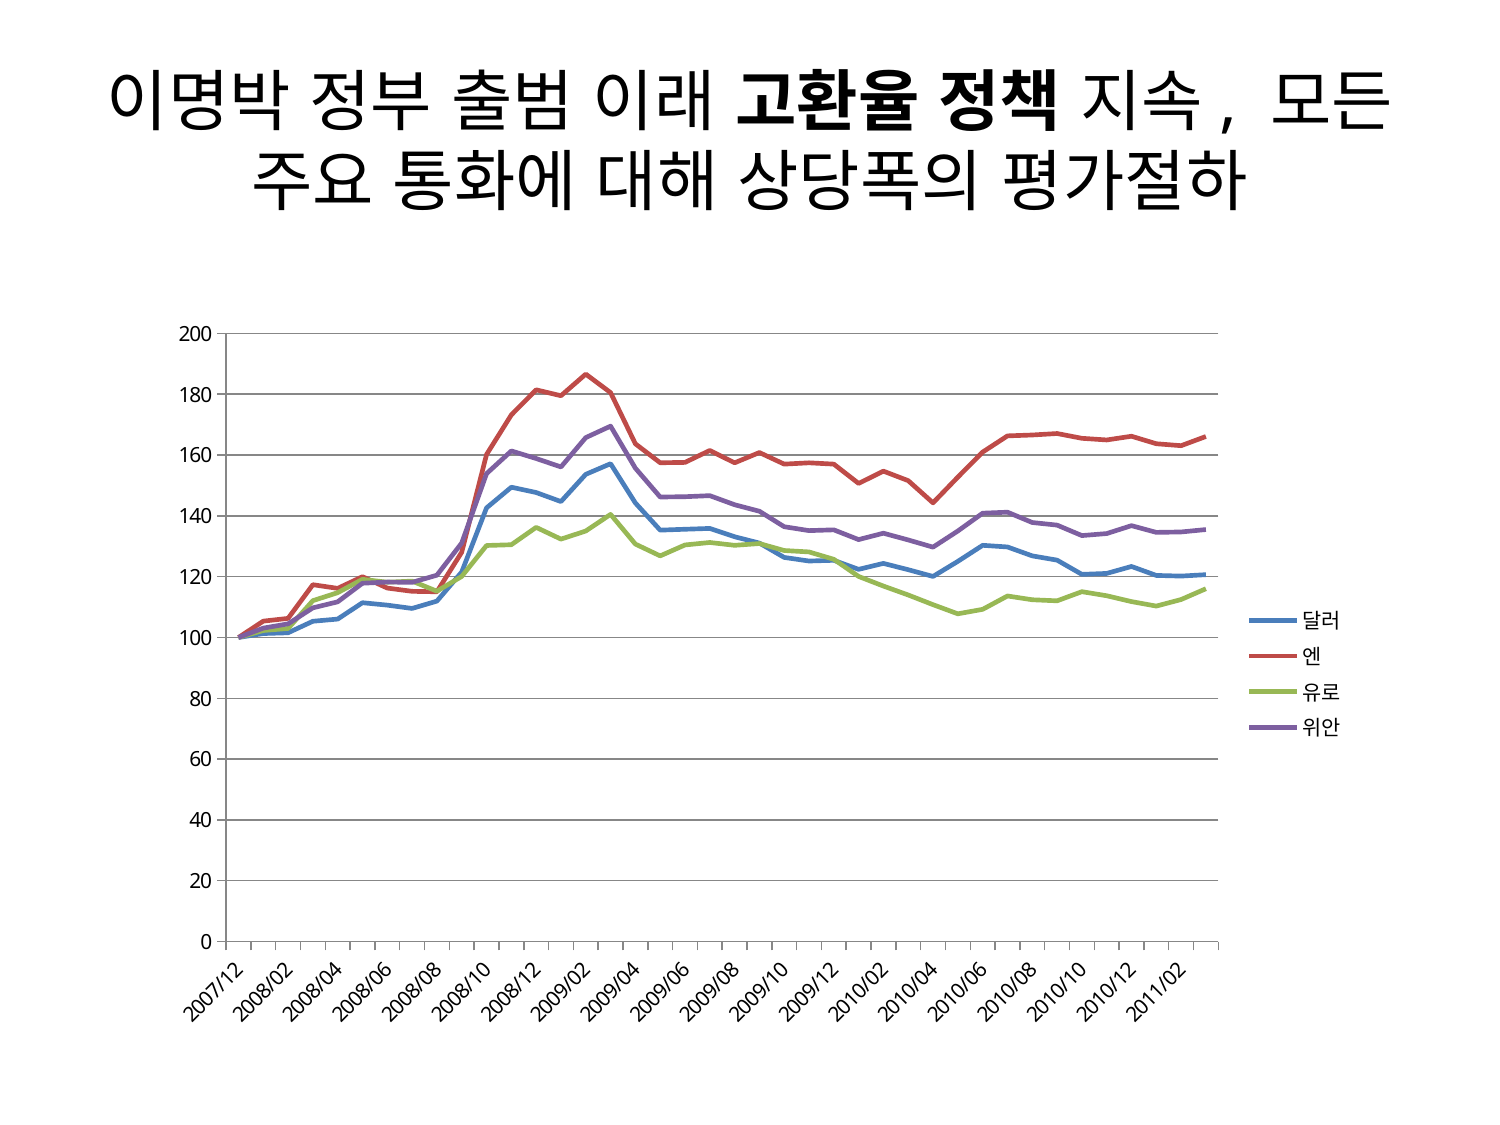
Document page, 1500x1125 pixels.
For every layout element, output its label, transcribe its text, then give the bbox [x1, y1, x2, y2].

title 이명박 정부 출범 이래 고환율 정책 지속, 모든 주요 통화에 대해 상당폭의 평가절하 [75, 45, 1425, 233]
chart [152, 304, 1360, 1044]
